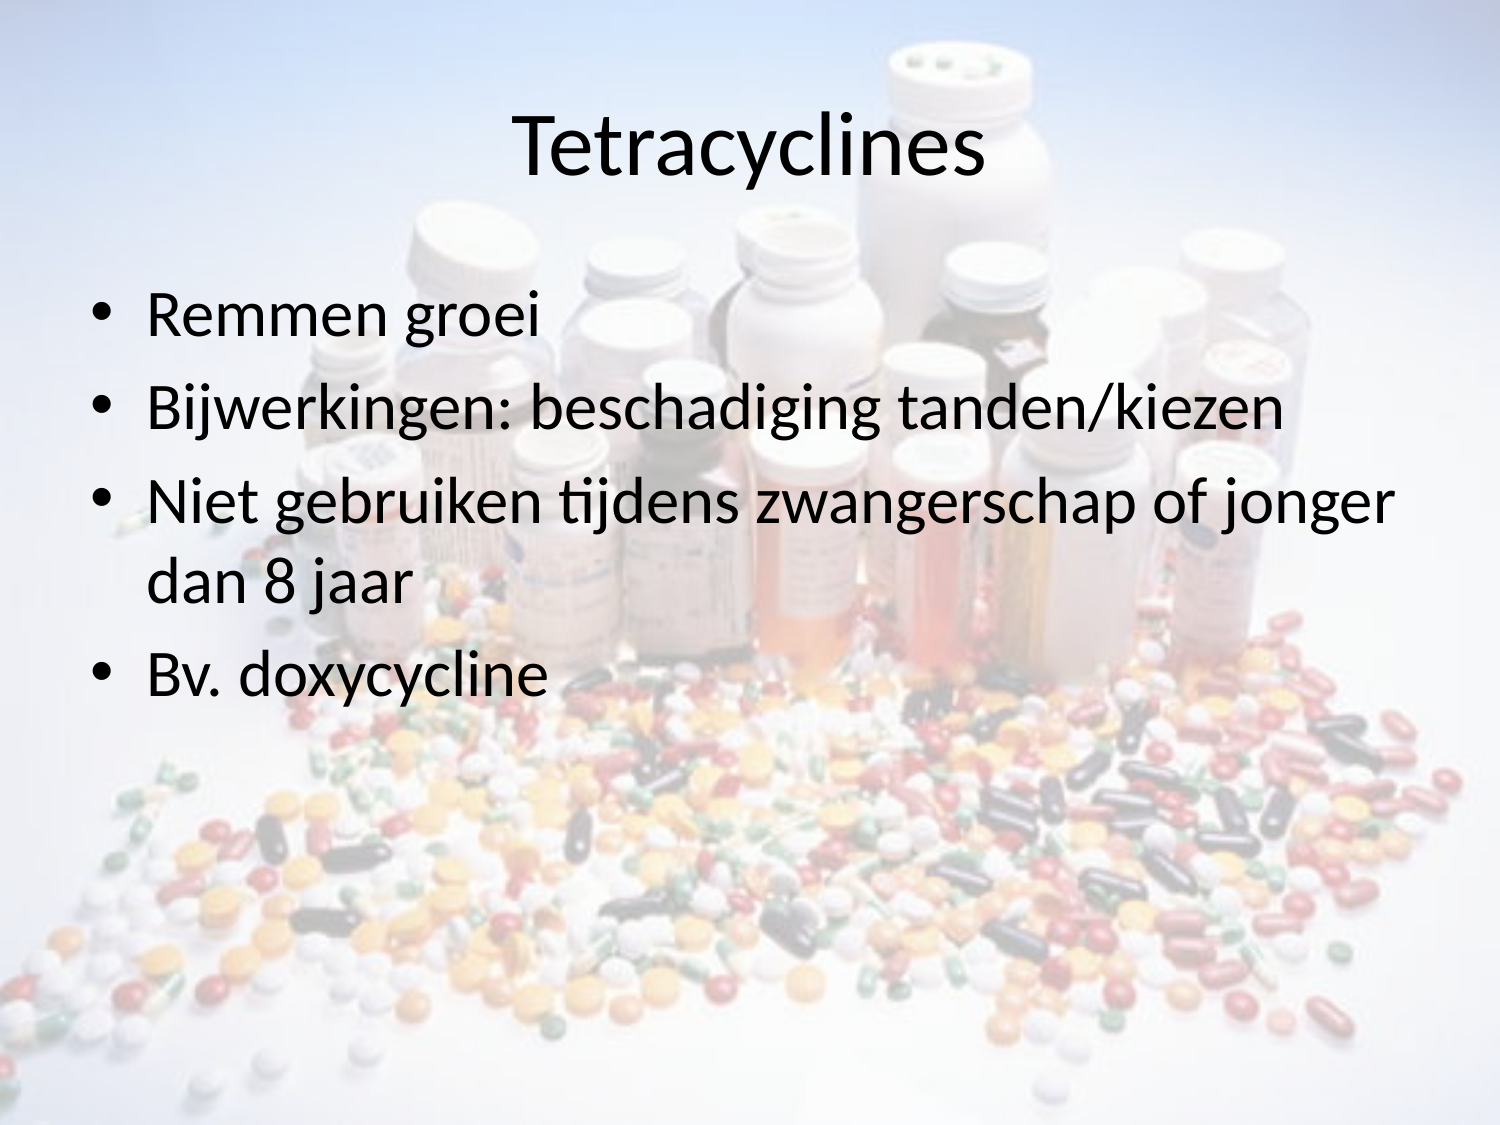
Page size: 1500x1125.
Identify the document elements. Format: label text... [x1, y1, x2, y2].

list Remmen groei Bijwerkingen: beschadiging tanden/kiezen Niet gebruiken tijdens zwangerschap of jonger dan 8 jaar Bv. doxycycline [75, 262, 1425, 1005]
title Tetracyclines [75, 45, 1425, 233]
